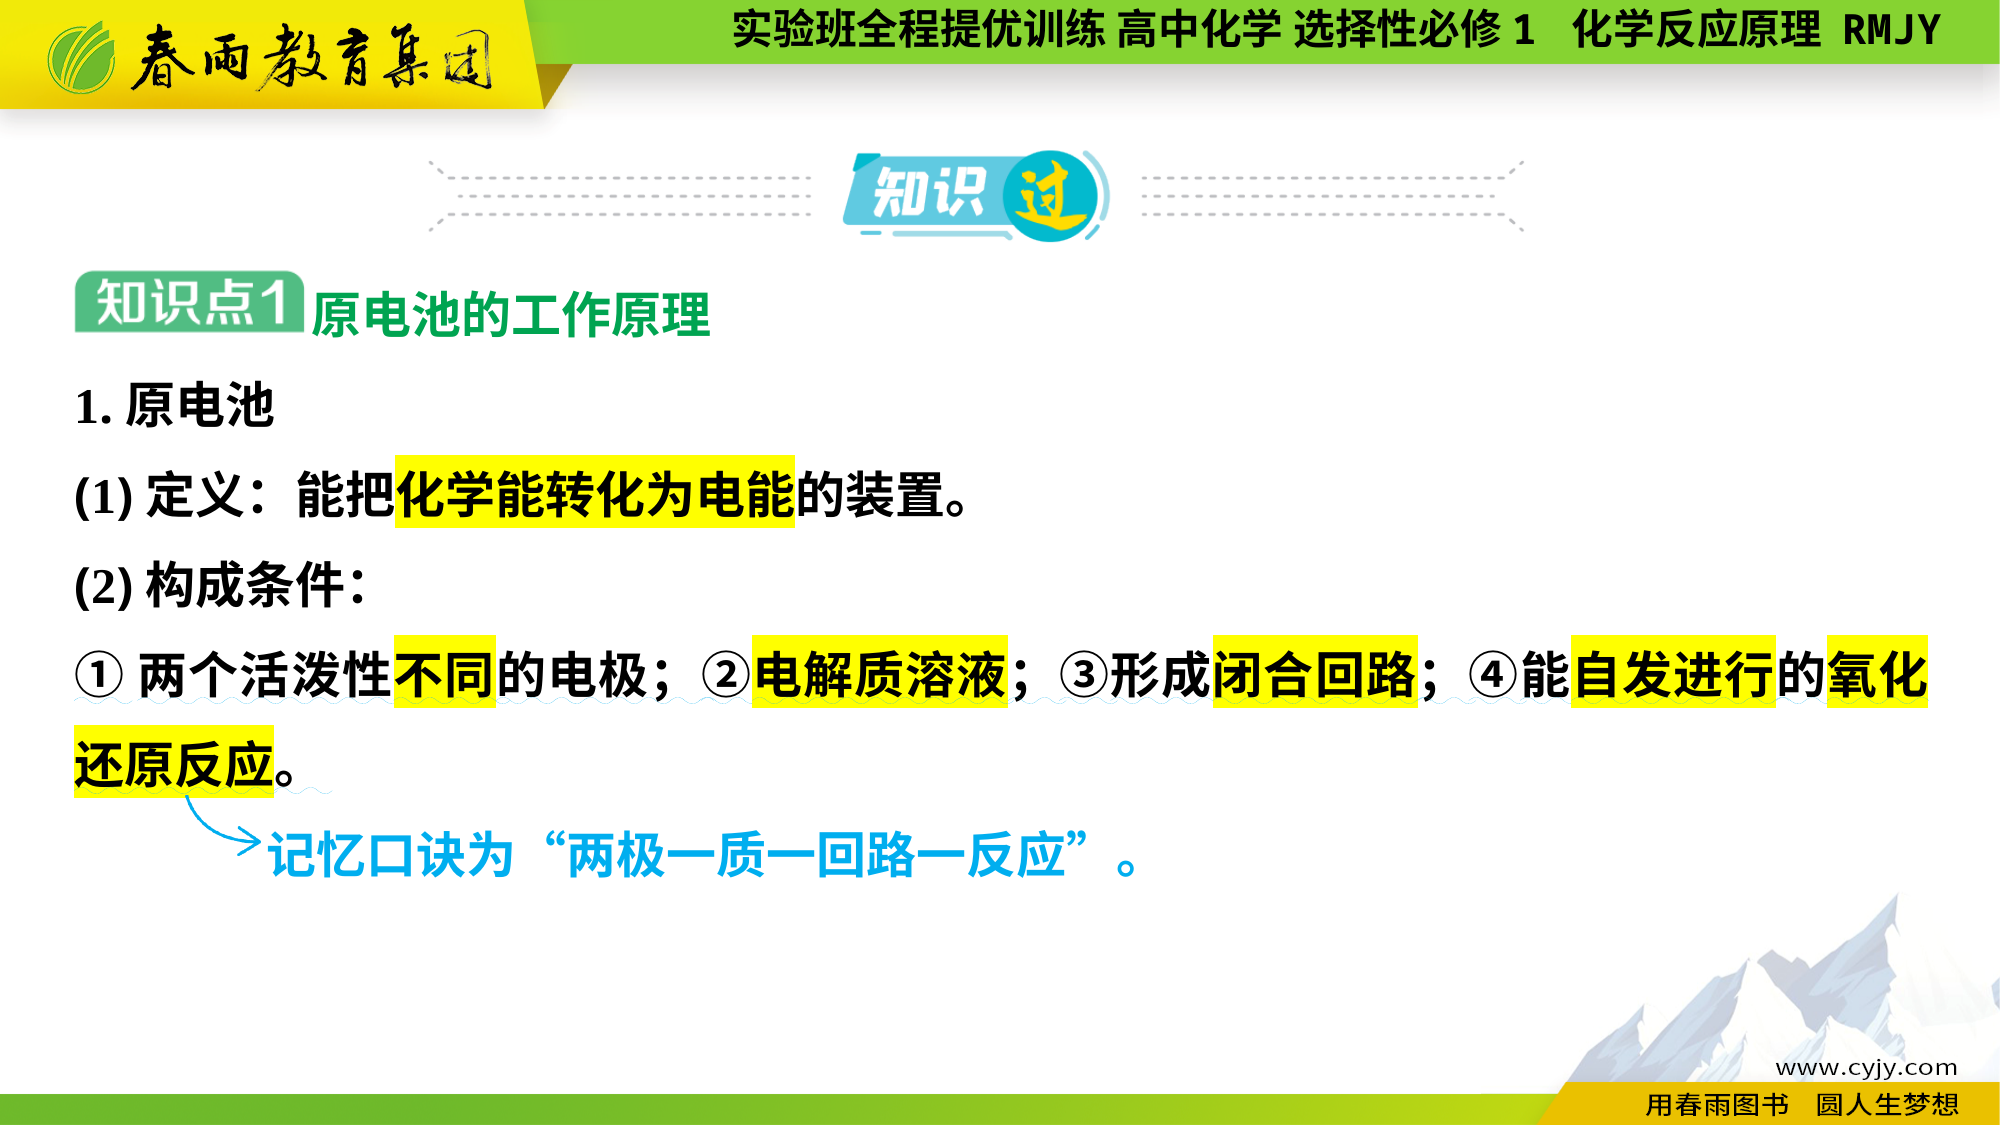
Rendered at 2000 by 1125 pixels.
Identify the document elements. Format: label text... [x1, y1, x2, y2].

list 原电池的工作原理 1.原电池 (1)定义：能把化学能转化为电能的装置。 (2)构成条件： ①两个活泼性不同的电极；②电解质溶液；③形成闭合回路；④能自发进行的氧化还原反应。 记忆口诀为“两极一质一回路一反应”。 [59, 245, 1944, 886]
picture [0, 0, 2000, 1125]
